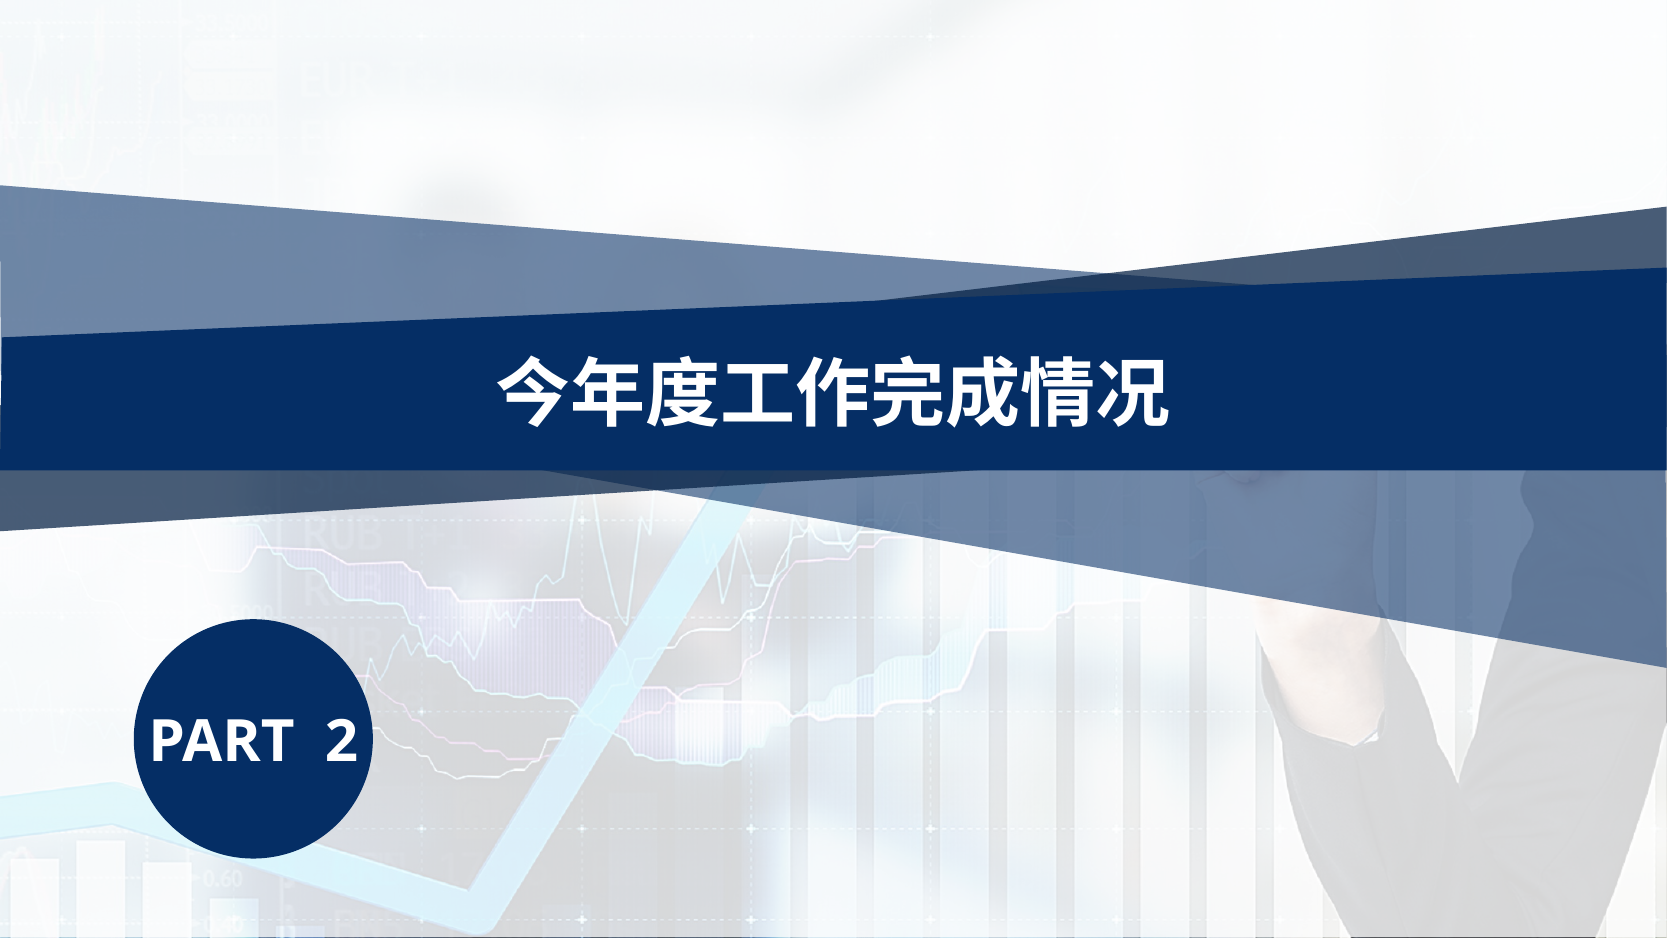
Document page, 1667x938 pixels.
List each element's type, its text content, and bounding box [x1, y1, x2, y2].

text_box 今年度工作完成情况 [439, 339, 1226, 441]
text_box [0, 473, 967, 534]
text_box [882, 204, 1667, 298]
text_box [0, 183, 1105, 336]
text_box [660, 473, 1667, 670]
text_box [0, 265, 1667, 473]
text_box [133, 618, 374, 859]
